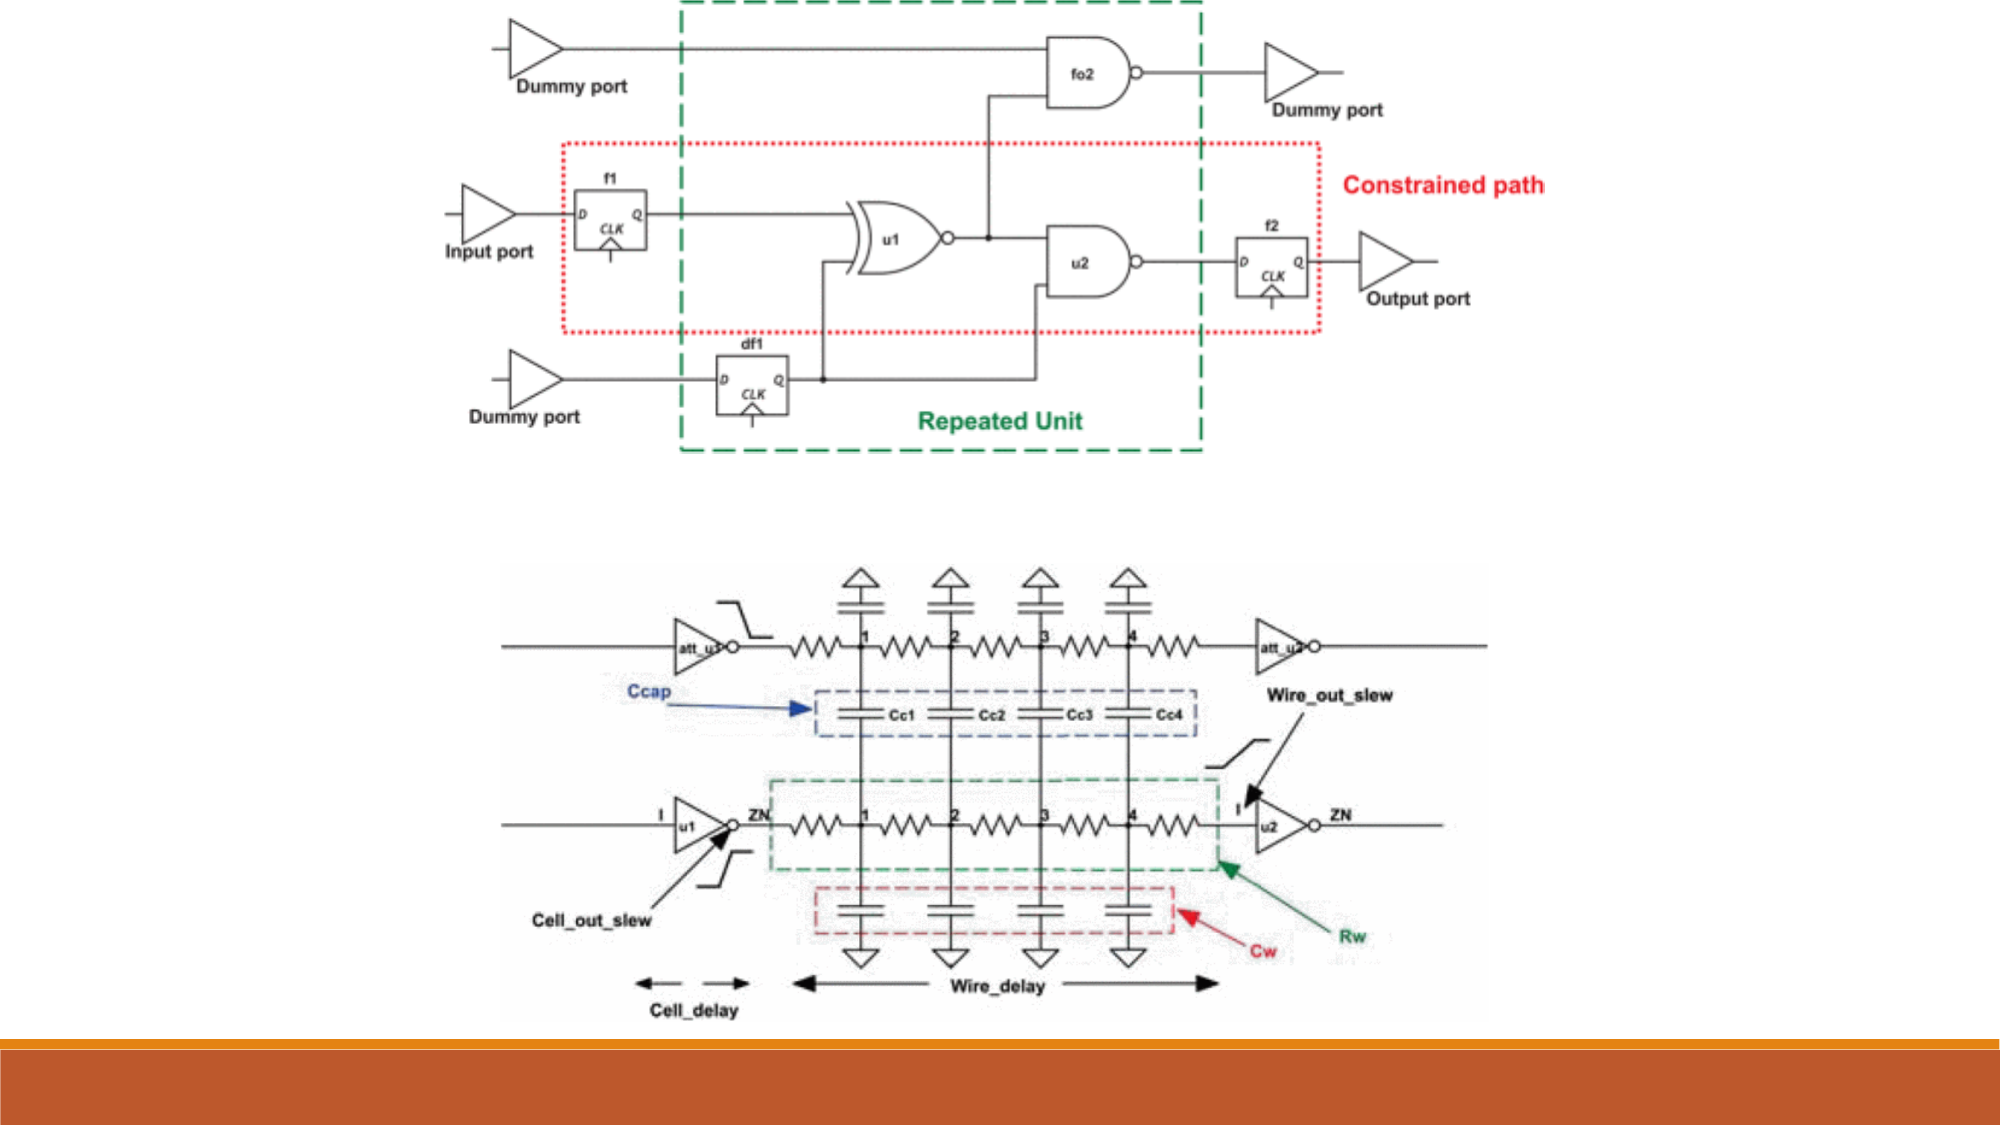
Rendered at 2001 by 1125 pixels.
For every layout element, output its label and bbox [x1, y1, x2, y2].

picture [500, 562, 1489, 1023]
picture [444, 0, 1545, 455]
